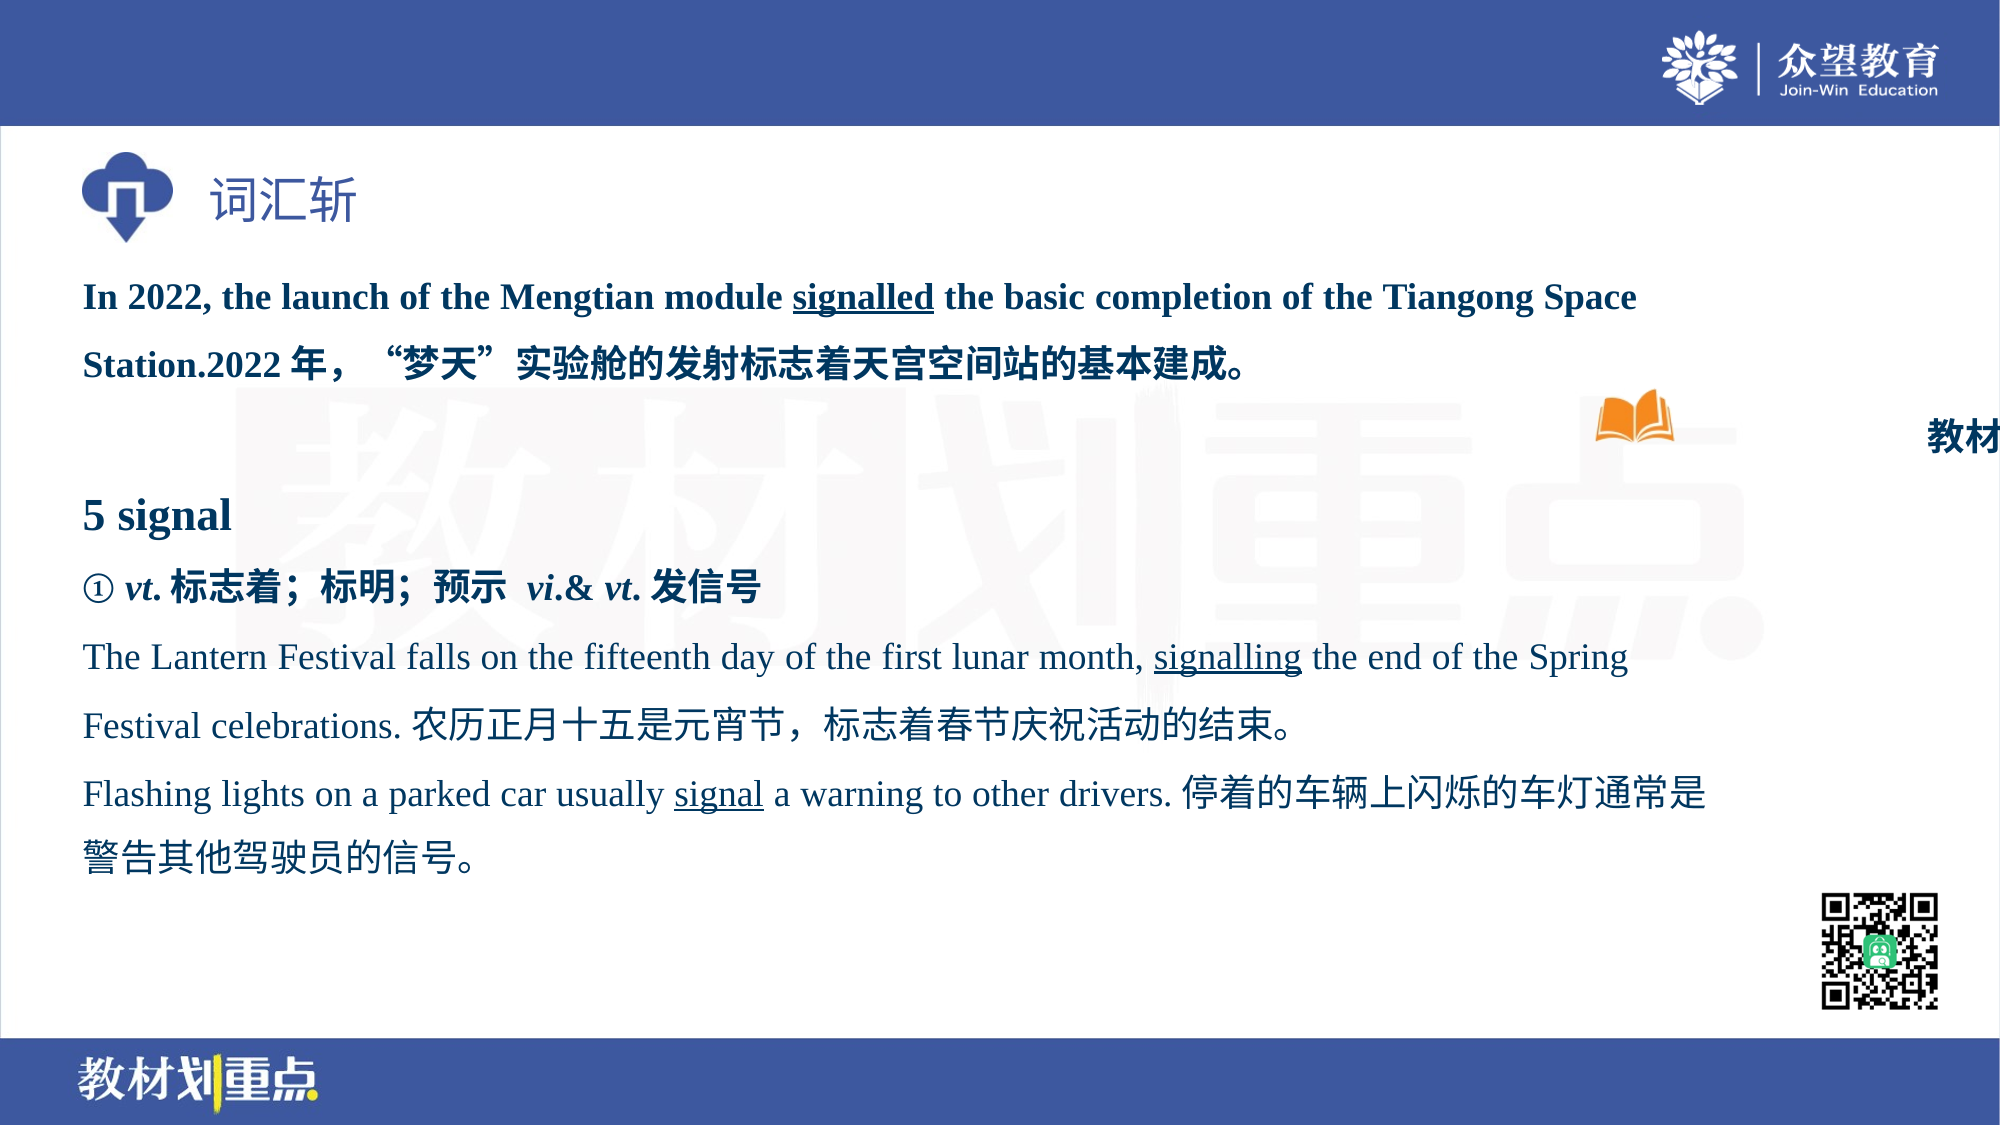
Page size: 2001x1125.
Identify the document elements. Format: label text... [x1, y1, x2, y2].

text_box 5 signal [82, 457, 1817, 539]
picture [0, 0, 2000, 1125]
text_box In 2022, the launch of the Mengtian module signalled the basic completion of the Tiangong Space Station.2022年，“梦天”实验舱的发射标志着天宫空间站的基本建成。 教材P41 [82, 248, 1817, 451]
text_box ① vt.标志着；标明；预示 vi.& vt.发信号 The Lantern Festival falls on the fifteenth day of the first lunar month, signalling the end of the Spring Festival celebrations.农历正月十五是元宵节，标志着春节庆祝活动的结束。 Flashing lights on a parked car usually signal a warning to other drivers.停着的车辆上闪烁的车灯通常是 警告其他驾驶员的信号。 [82, 539, 1817, 872]
